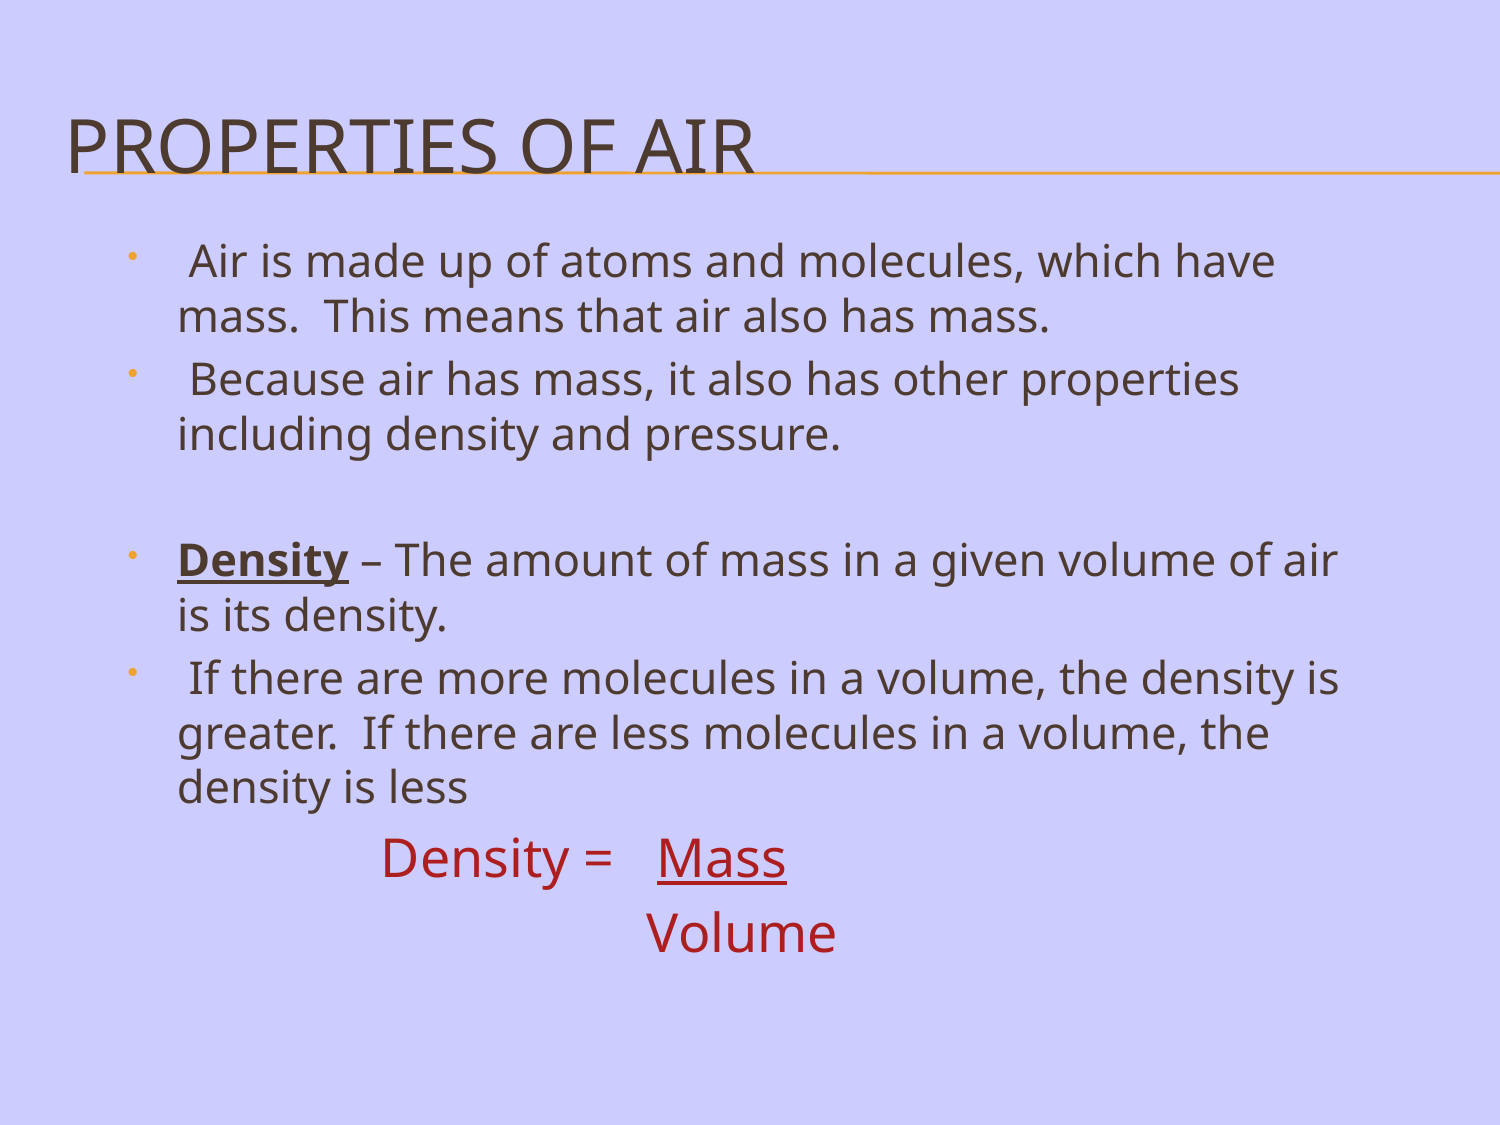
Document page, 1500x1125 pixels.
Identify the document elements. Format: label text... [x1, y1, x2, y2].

title Properties of Air [50, 75, 1475, 213]
list Air is made up of atoms and molecules, which have mass. This means that air also has mass. Because air has mass, it also has other properties including density and pressure. Density – The amount of mass in a given volume of air is its density. If there are more molecules in a volume, the density is greater. If there are less molecules in a volume, the density is less Density = Mass Volume [112, 224, 1388, 976]
